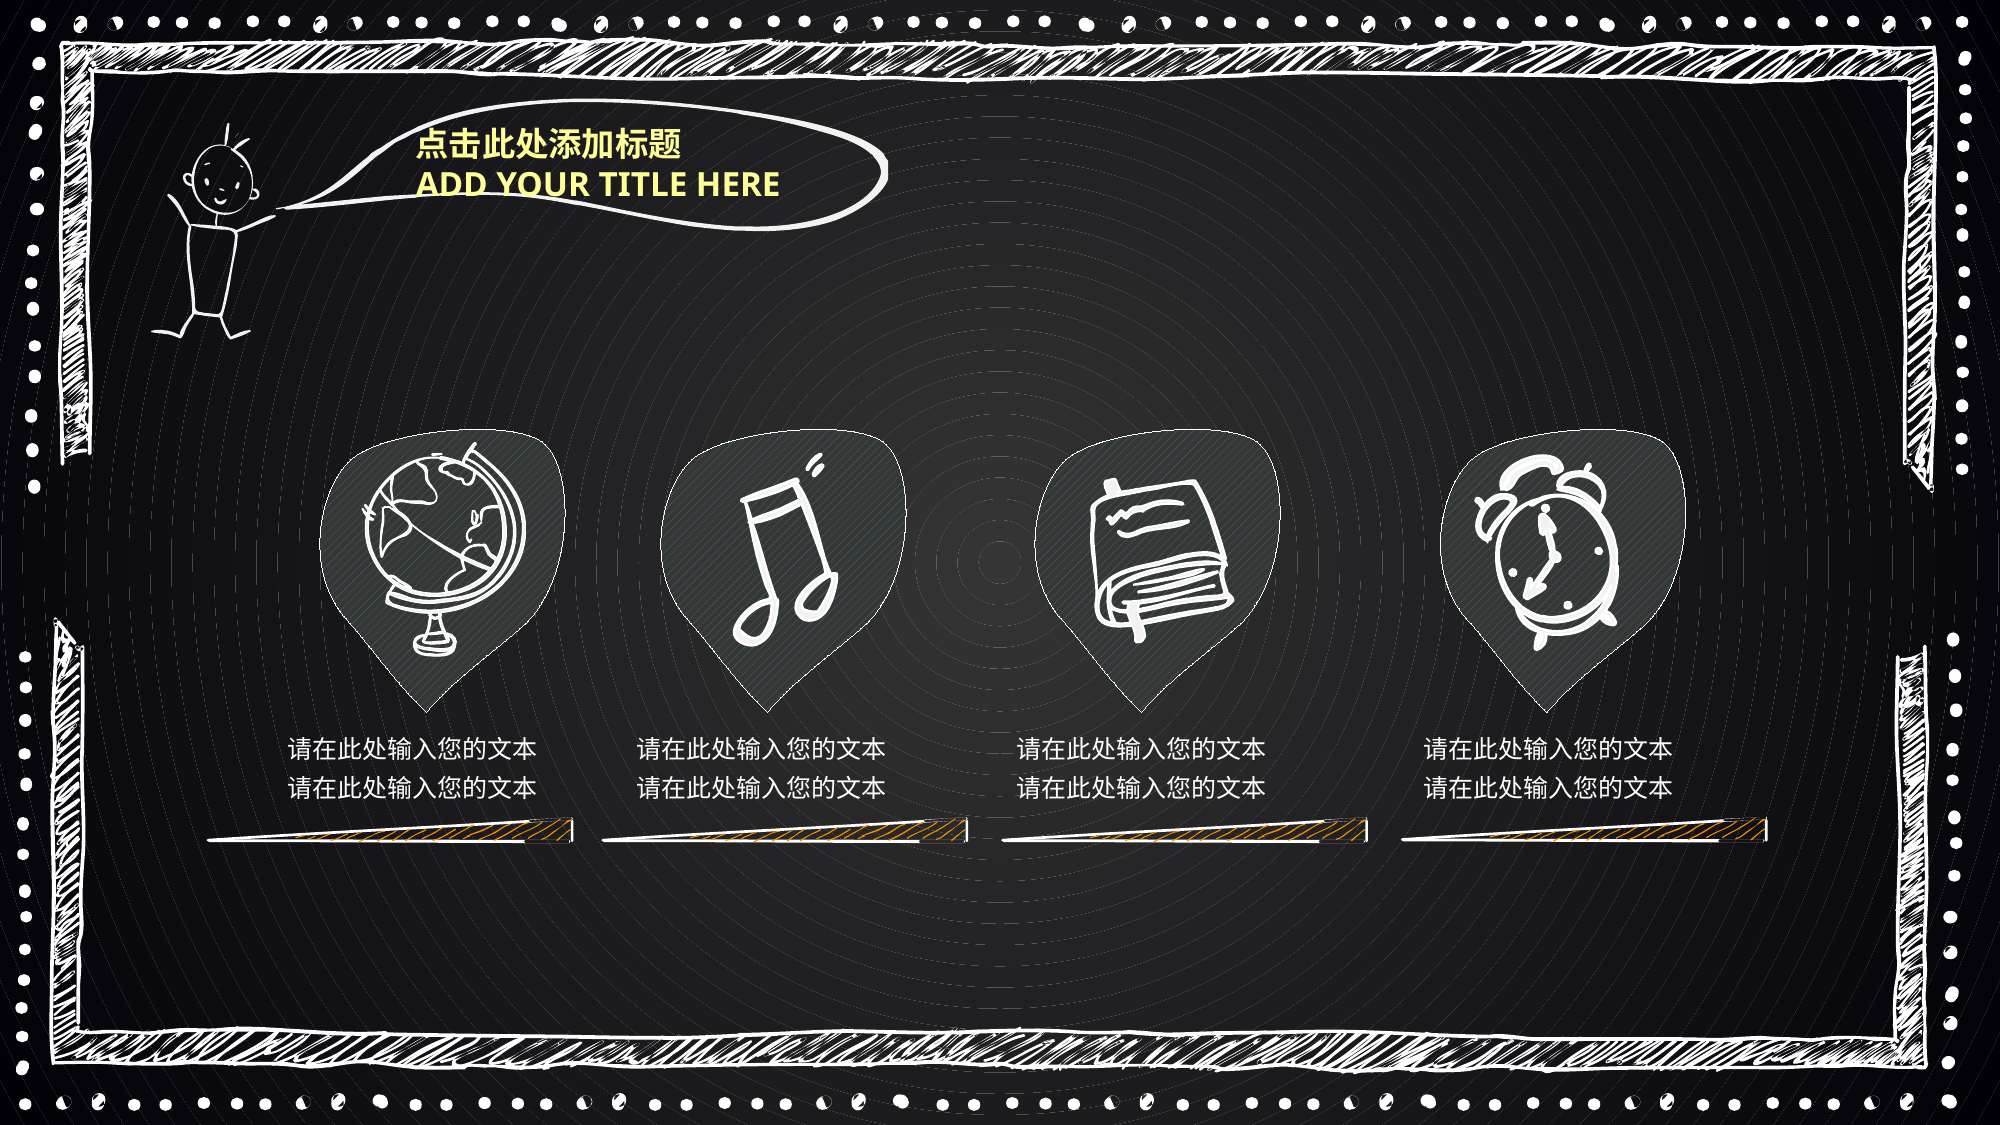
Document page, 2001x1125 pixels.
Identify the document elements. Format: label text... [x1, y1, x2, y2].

text_box [1034, 429, 1281, 713]
text_box 请在此处输入您的文本 请在此处输入您的文本 [542, 717, 921, 811]
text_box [150, 97, 914, 340]
text_box [1479, 429, 1686, 646]
picture [361, 442, 526, 658]
text_box 请在此处输入您的文本 请在此处输入您的文本 [1329, 717, 1768, 811]
text_box 请在此处输入您的文本 请在此处输入您的文本 [921, 717, 1329, 811]
picture [1090, 477, 1235, 644]
picture [732, 452, 839, 647]
picture [1400, 817, 1768, 844]
picture [601, 817, 969, 844]
picture [1473, 454, 1620, 651]
picture [206, 817, 574, 844]
text_box [378, 658, 485, 713]
text_box [660, 429, 907, 713]
text_box [1493, 651, 1614, 713]
text_box [1440, 458, 1473, 626]
text_box [387, 429, 566, 624]
text_box [319, 452, 361, 637]
picture [1001, 817, 1369, 844]
text_box 请在此处输入您的文本 请在此处输入您的文本 [193, 717, 542, 811]
